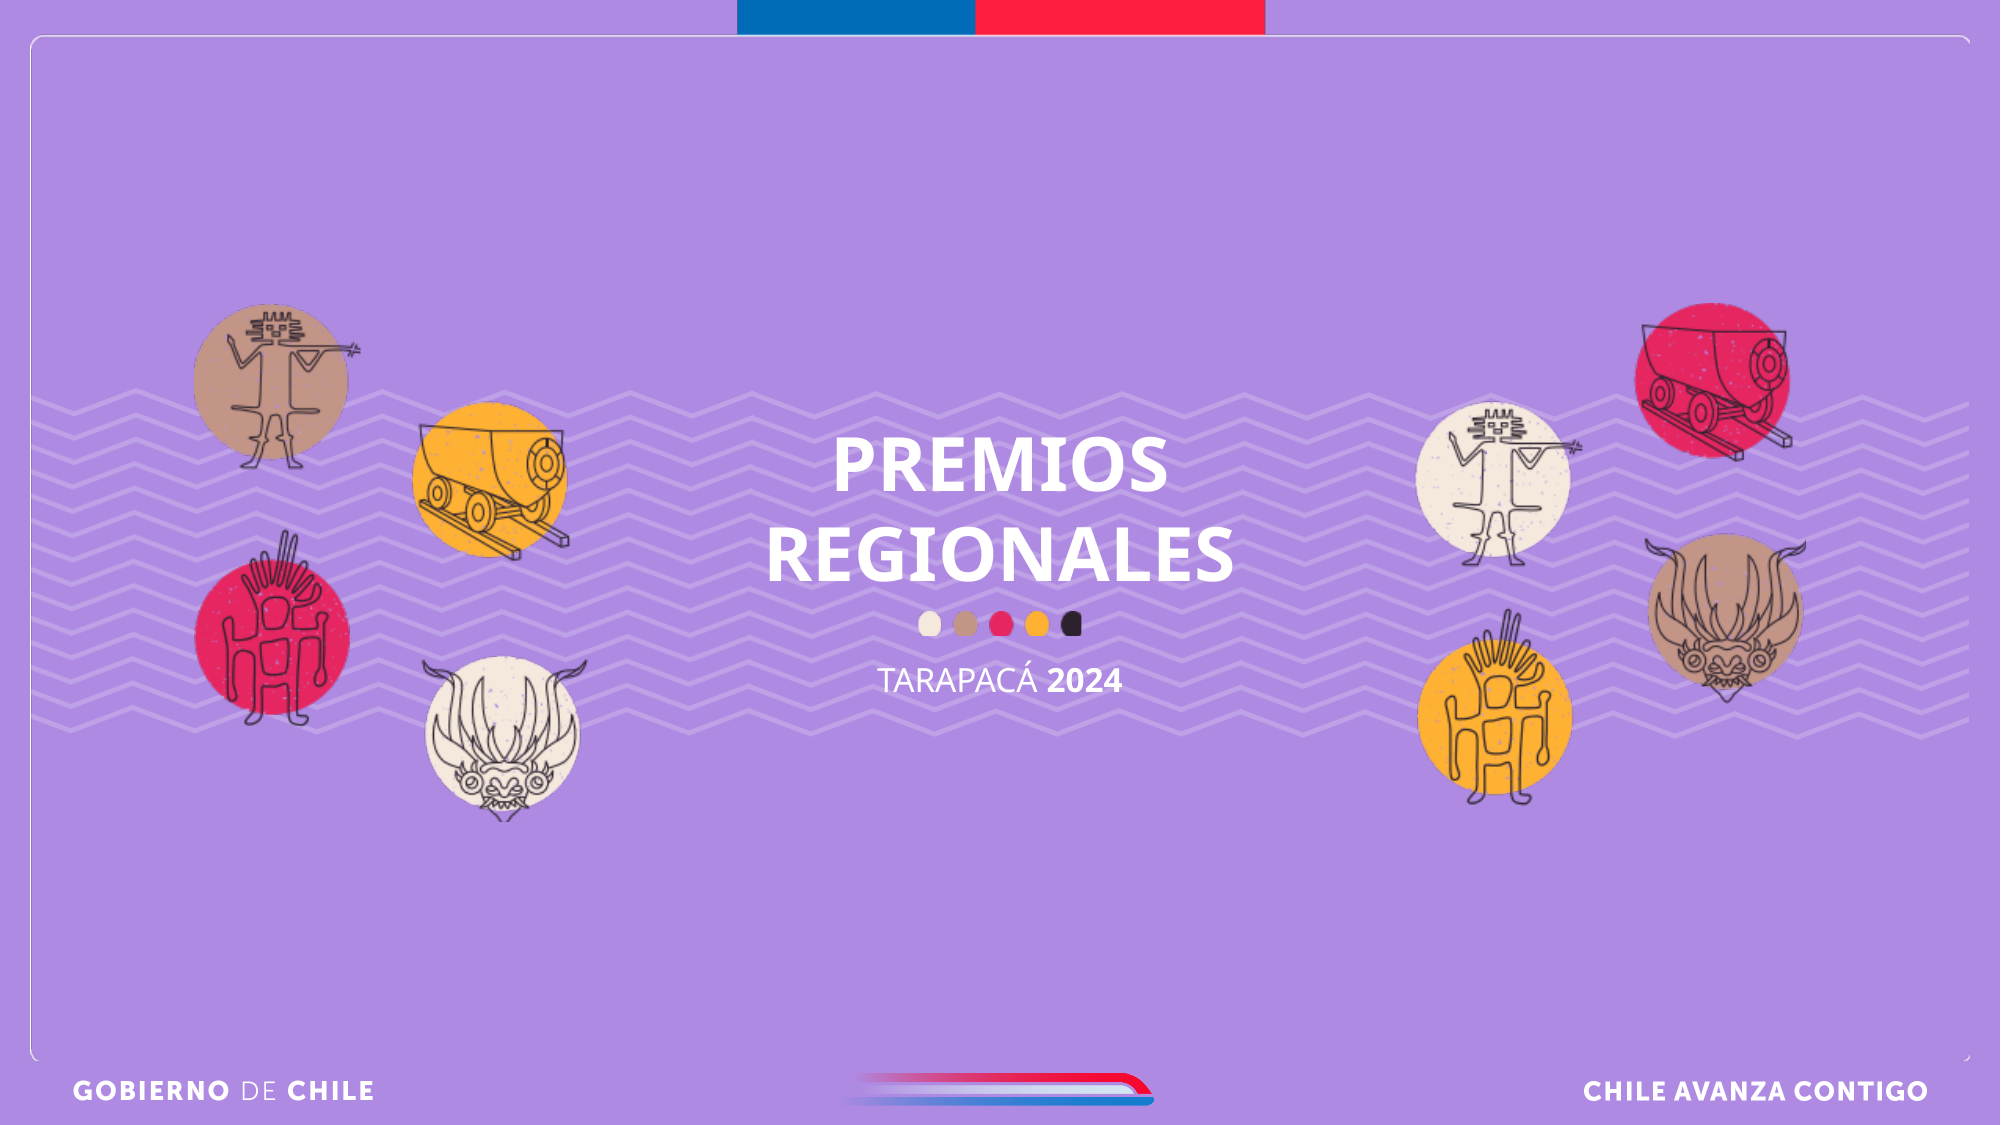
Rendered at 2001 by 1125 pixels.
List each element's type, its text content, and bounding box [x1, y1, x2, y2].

text_box TARAPACÁ 2024 [862, 651, 1138, 707]
picture [69, 1073, 1931, 1112]
picture [244, 458, 258, 467]
picture [289, 457, 300, 467]
picture [558, 672, 570, 679]
picture [1767, 433, 1783, 445]
picture [31, 372, 1969, 753]
picture [425, 666, 437, 675]
picture [1511, 617, 1518, 641]
picture [1773, 429, 1786, 437]
text_box PREMIOS REGIONALES [688, 408, 1312, 604]
picture [1502, 611, 1509, 639]
picture [572, 669, 581, 675]
picture [439, 672, 449, 678]
